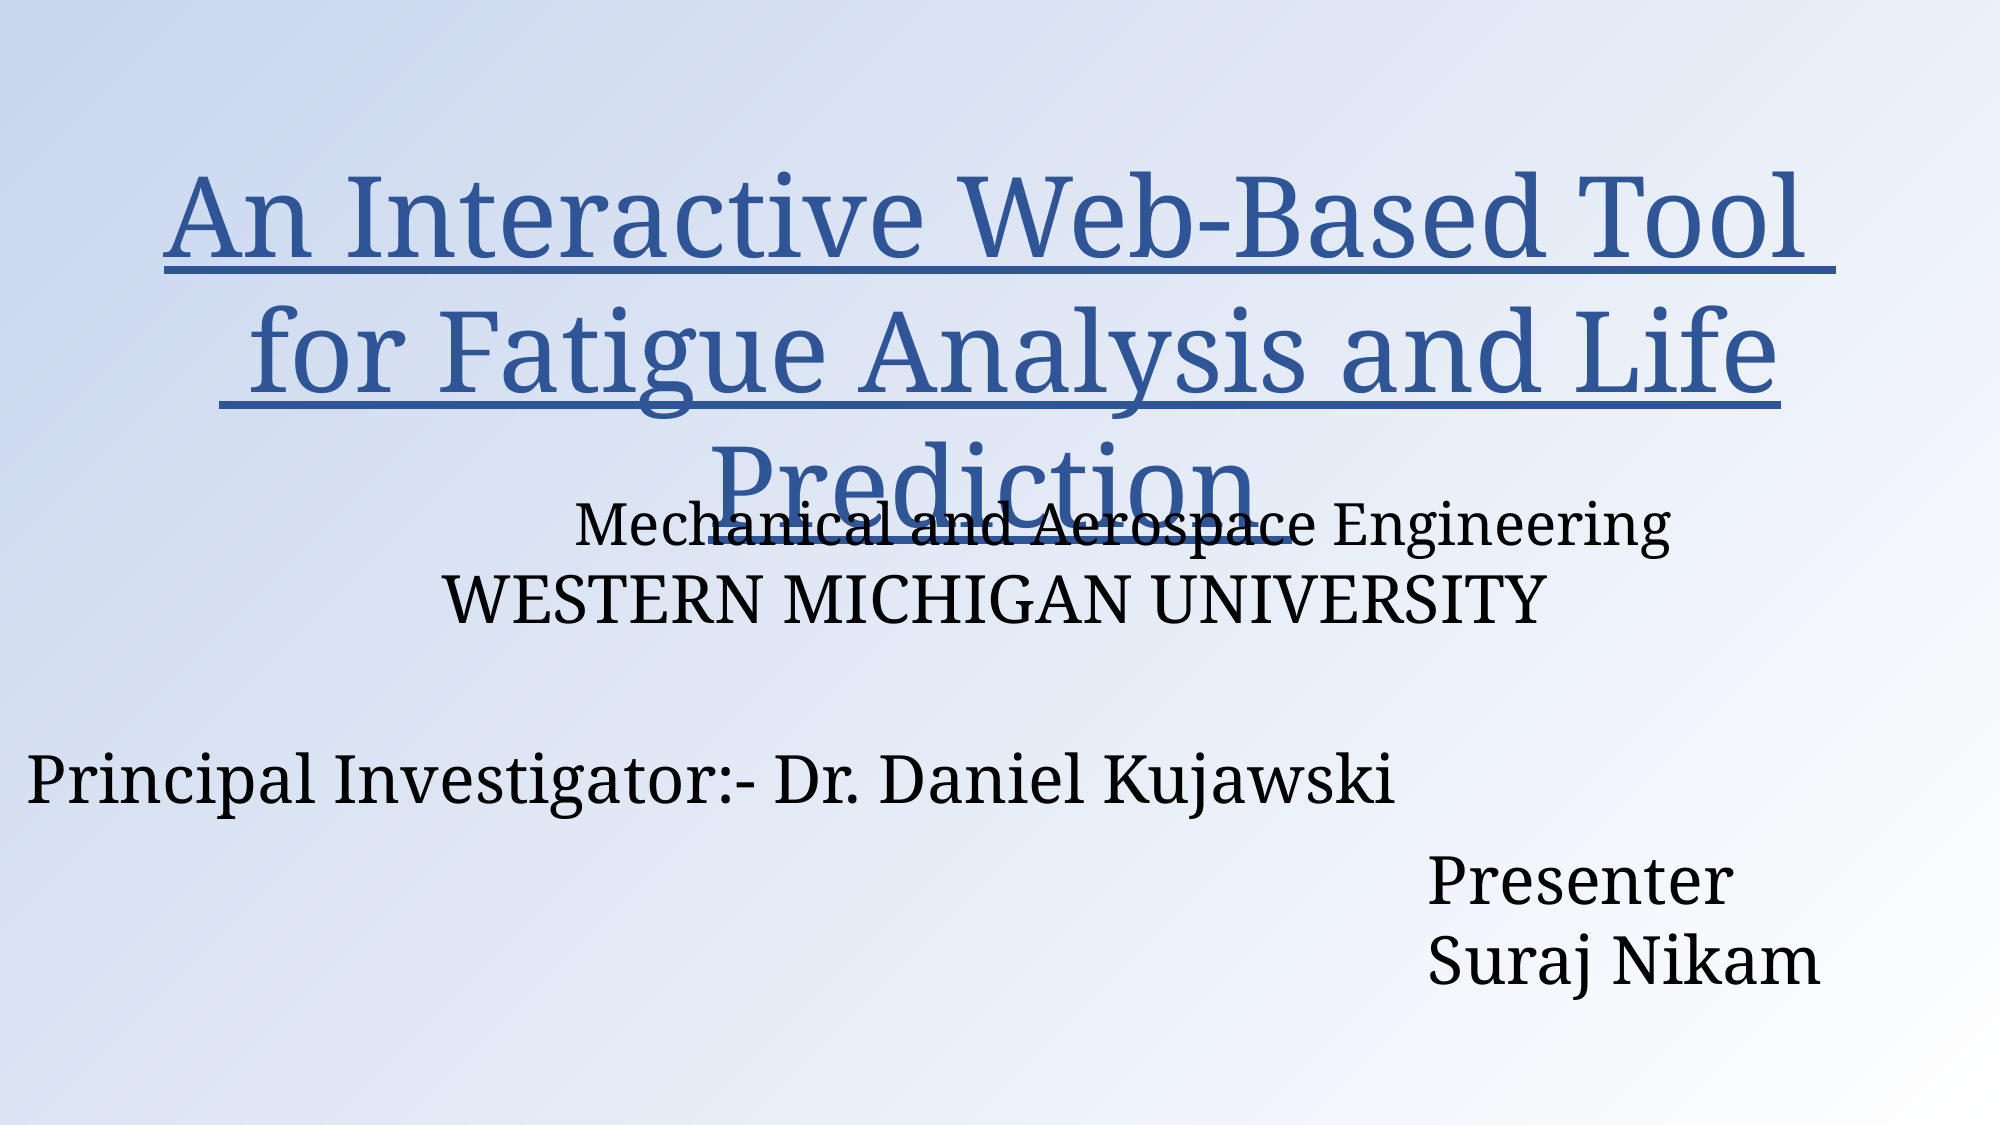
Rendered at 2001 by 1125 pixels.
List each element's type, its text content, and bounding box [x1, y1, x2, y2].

text_box An Interactive Web-Based Tool for Fatigue Analysis and Life Prediction [27, 137, 1973, 558]
text_box Principal Investigator:- Dr. Daniel Kujawski [12, 729, 1412, 824]
text_box Mechanical and Aerospace Engineering WESTERN MICHIGAN UNIVERSITY [409, 479, 1822, 644]
text_box Presenter Suraj Nikam [1413, 830, 1838, 1005]
